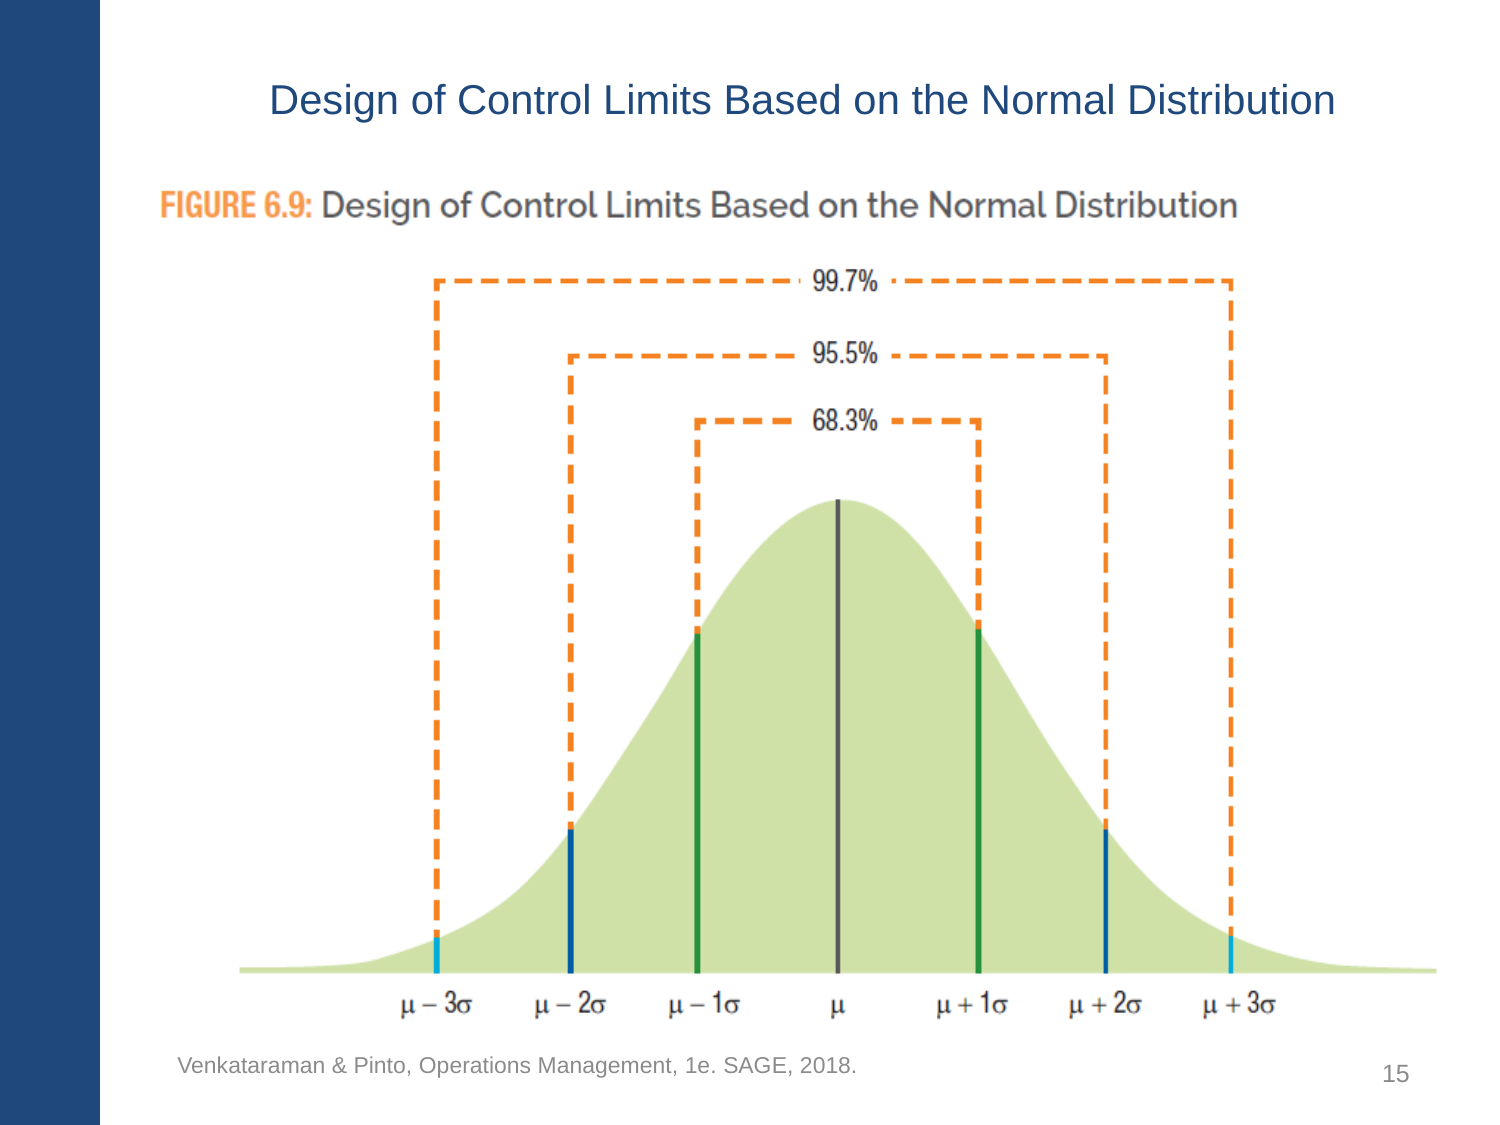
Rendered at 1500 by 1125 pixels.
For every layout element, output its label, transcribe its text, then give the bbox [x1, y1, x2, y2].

footer Venkataraman & Pinto, Operations Management, 1e. SAGE, 2018. [162, 1047, 1313, 1103]
title Design of Control Limits Based on the Normal Distribution [171, 17, 1435, 173]
picture [149, 174, 1463, 1038]
slide_number 15 [1350, 1047, 1425, 1103]
